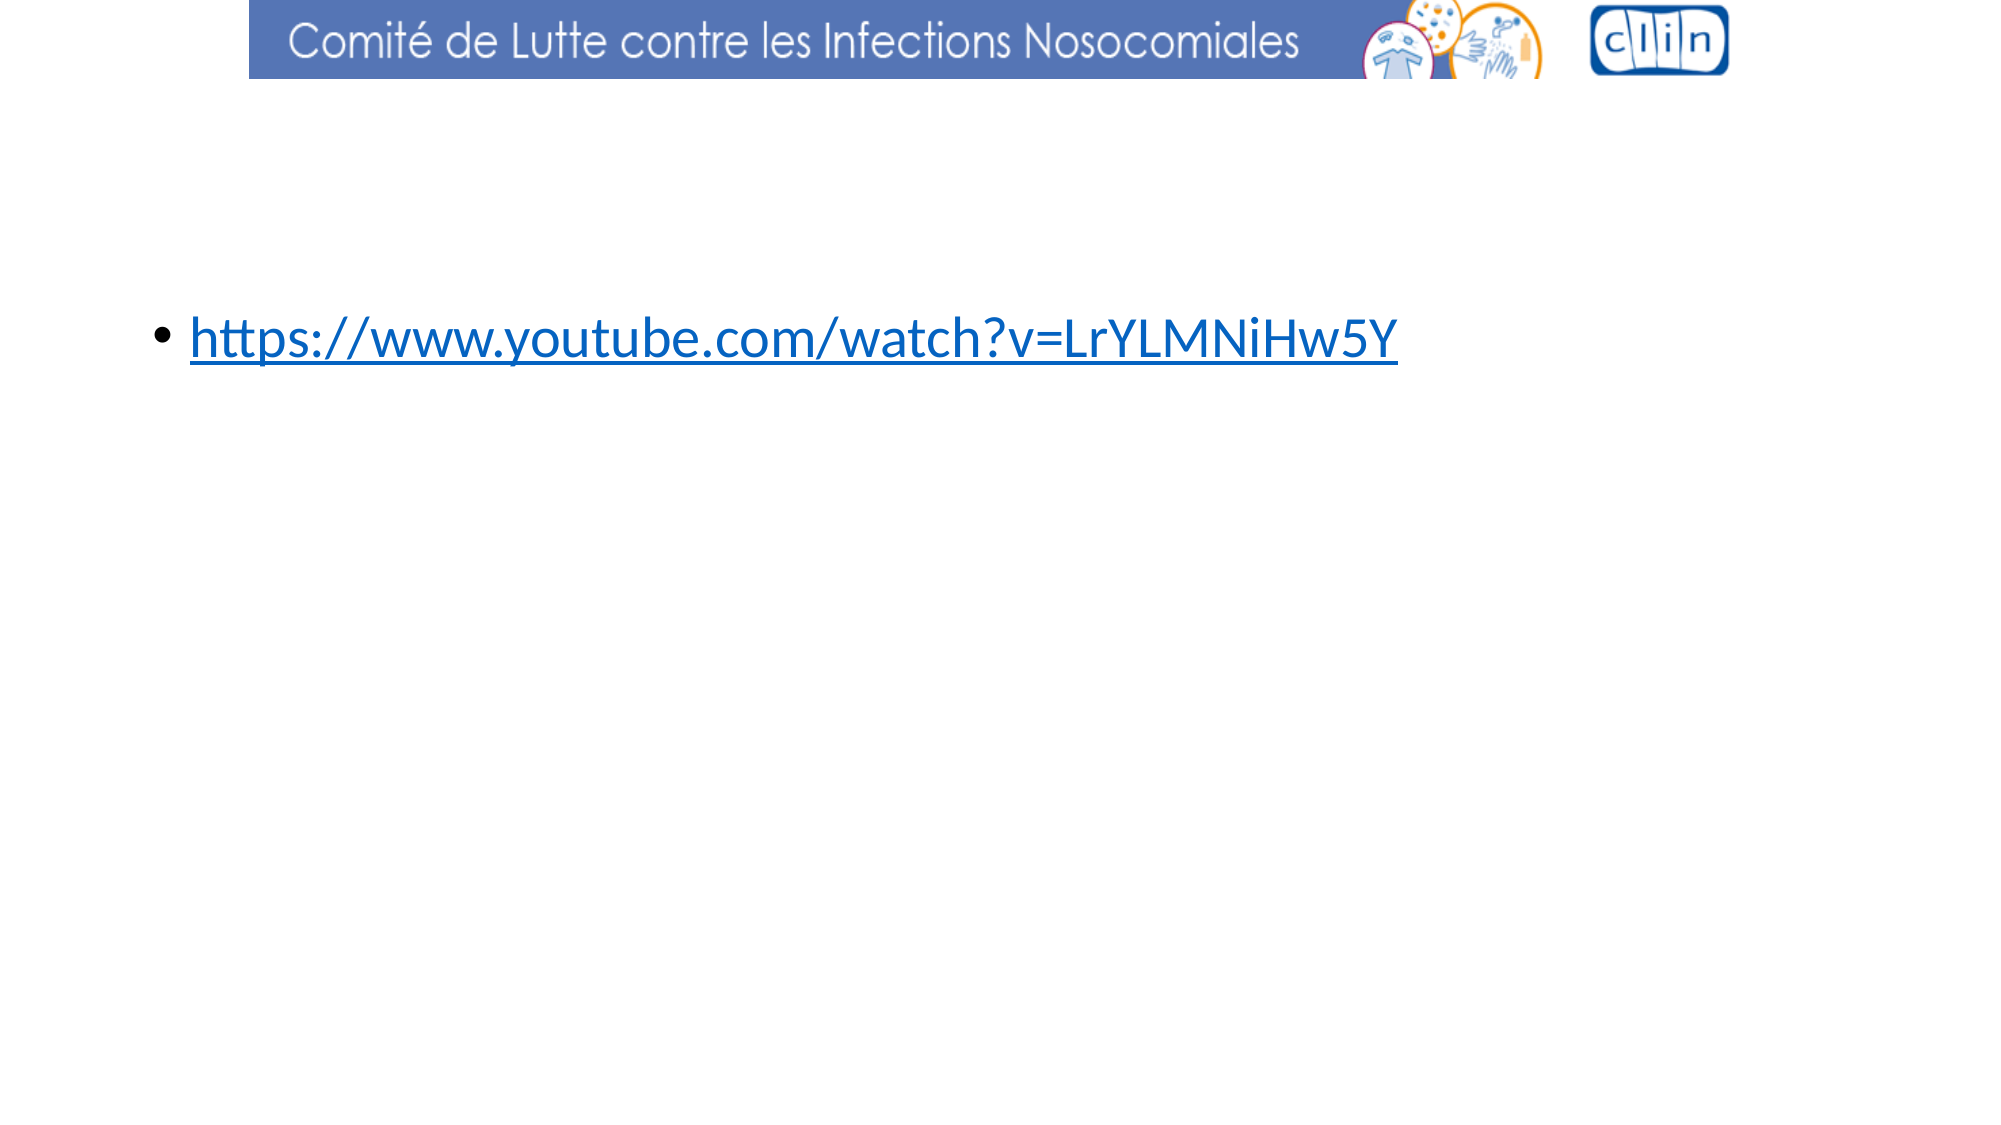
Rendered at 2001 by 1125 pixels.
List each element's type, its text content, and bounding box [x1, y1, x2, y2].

picture [249, 0, 1750, 79]
list https://www.youtube.com/watch?v=LrYLMNiHw5Y [137, 299, 1863, 1014]
